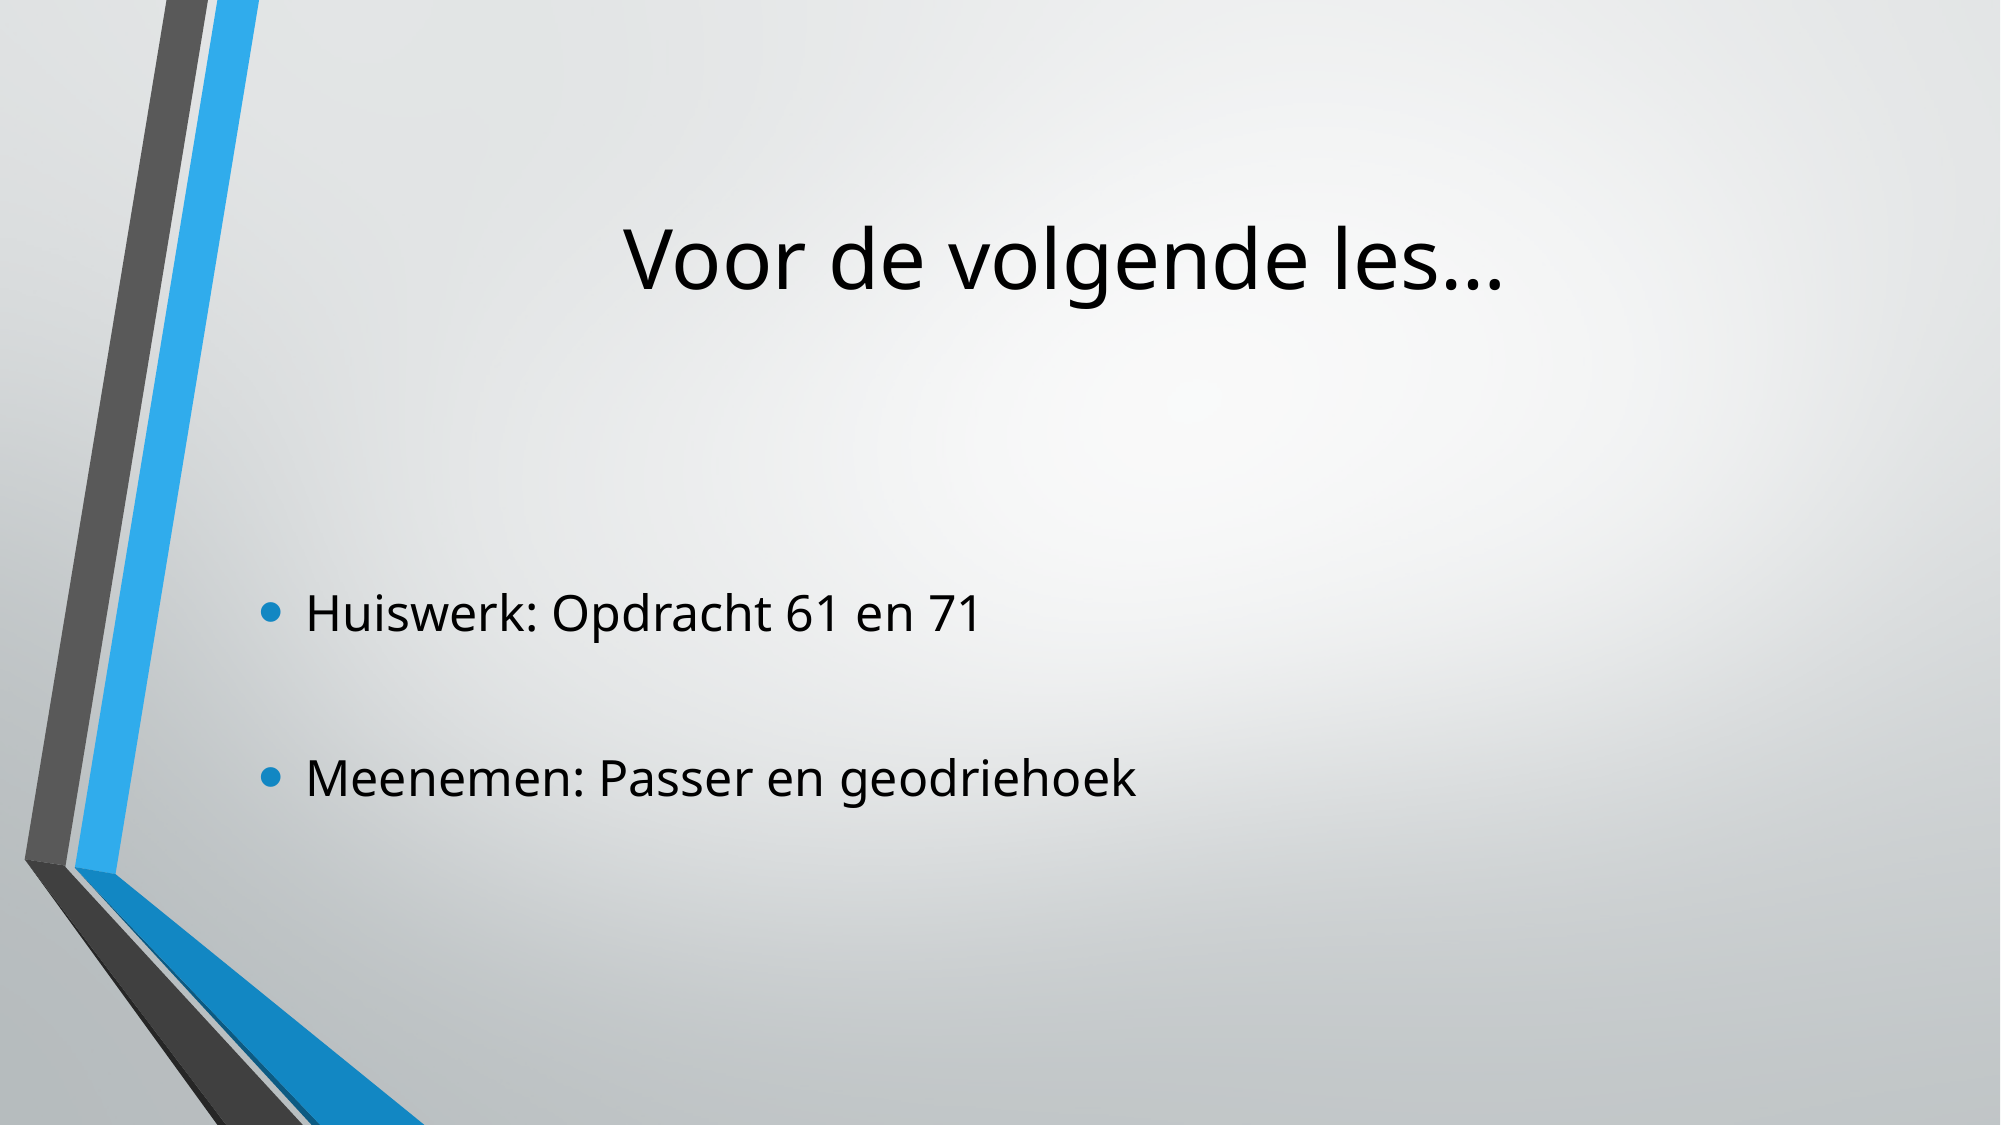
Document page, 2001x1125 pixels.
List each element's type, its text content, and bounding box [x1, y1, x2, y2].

title Voor de volgende les… [243, 112, 1887, 400]
list Huiswerk: Opdracht 61 en 71 Meenemen: Passer en geodriehoek [243, 437, 1887, 950]
